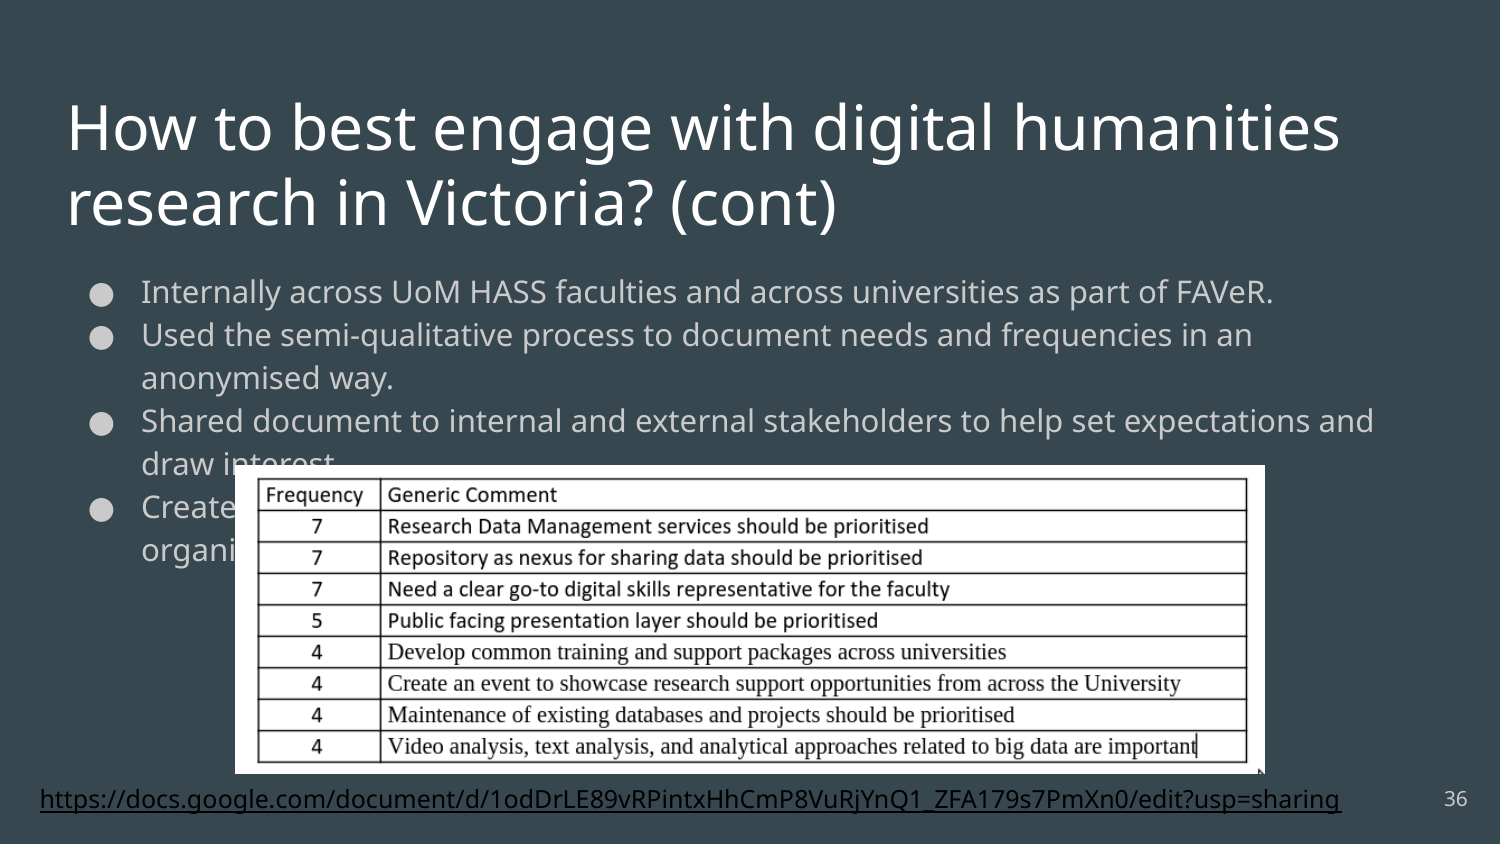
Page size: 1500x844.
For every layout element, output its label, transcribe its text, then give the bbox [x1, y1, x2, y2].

picture [234, 464, 1265, 774]
slide_number ‹#› [1392, 767, 1483, 833]
text_box https://docs.google.com/document/d/1odDrLE89vRPintxHhCmP8VuRjYnQ1_ZFA179s7PmXn0/edit?usp=sharing [24, 768, 1410, 827]
title How to best engage with digital humanities research in Victoria? (cont) [51, 72, 1449, 167]
list Internally across UoM HASS faculties and across universities as part of FAVeR. Used the semi-qualitative process to document needs and frequencies in an anonymised way. Shared document to internal and external stakeholders to help set expectations and draw interest. Created enough goodwill to move from advocacy to agency for a high profile organisation. [51, 251, 1449, 768]
